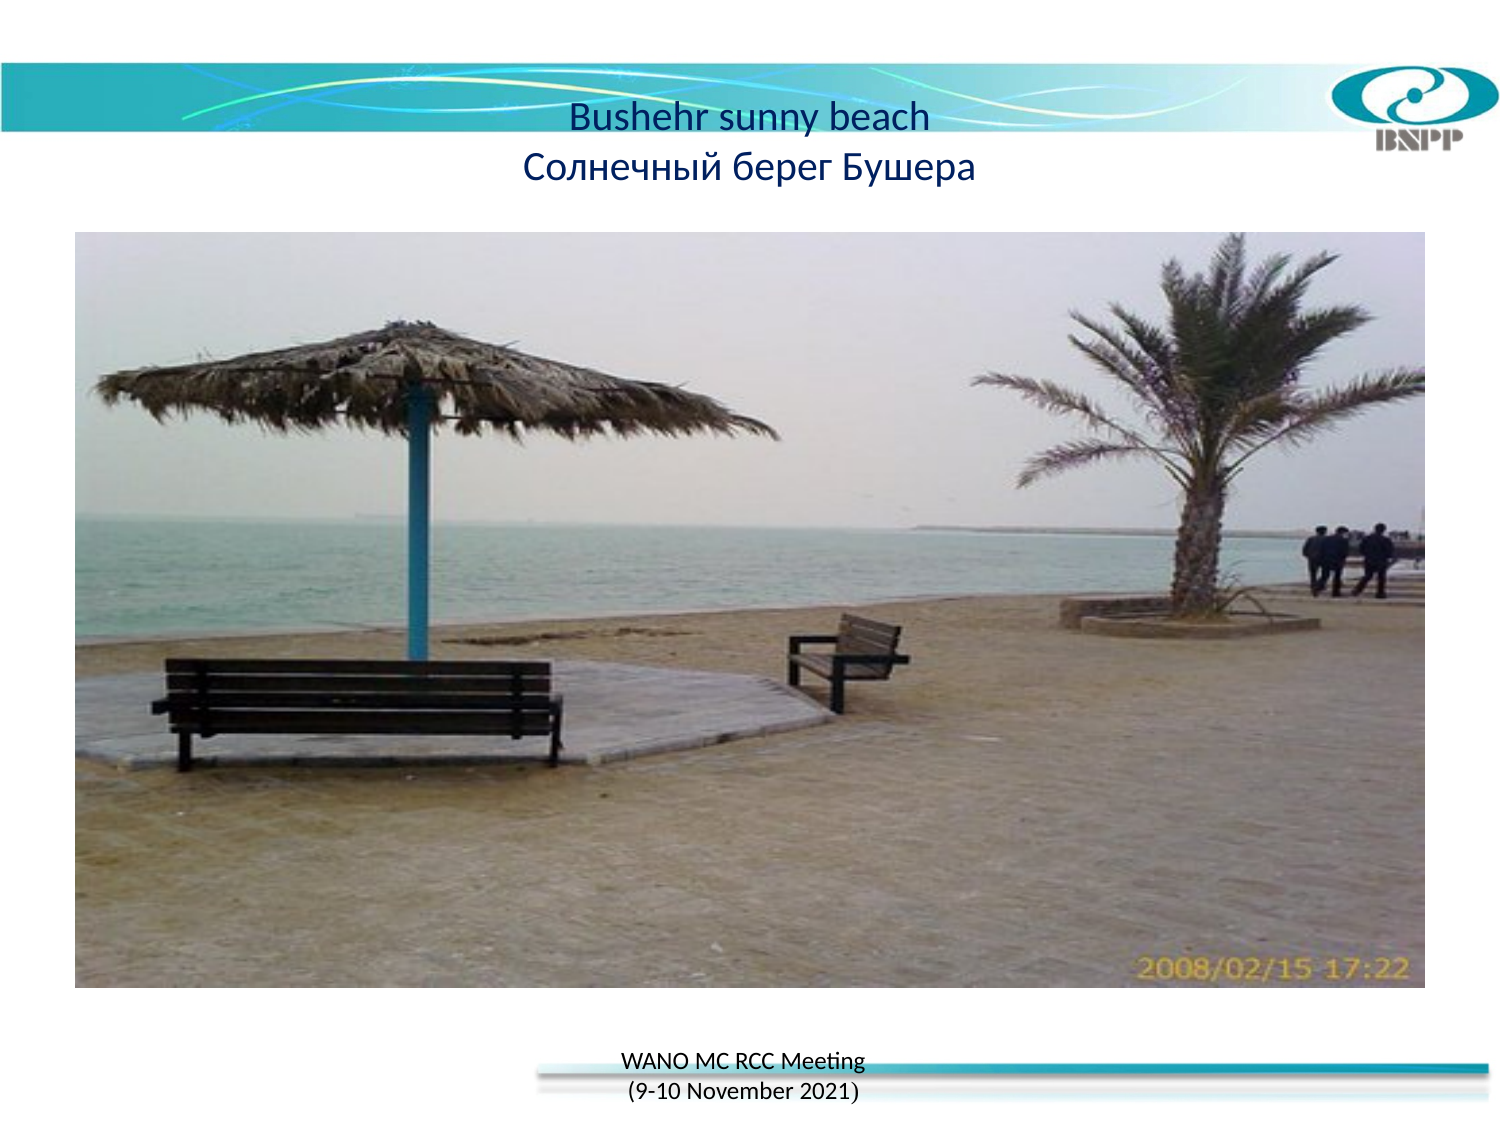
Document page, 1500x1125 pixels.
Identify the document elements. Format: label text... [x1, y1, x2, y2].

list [74, 232, 1426, 988]
text_box WANO MC RCC Meeting (9-10 November 2021) [505, 1024, 981, 1125]
picture [0, 0, 1500, 1125]
title Bushehr sunny beach Солнечный берег Бушера [75, 45, 1425, 231]
